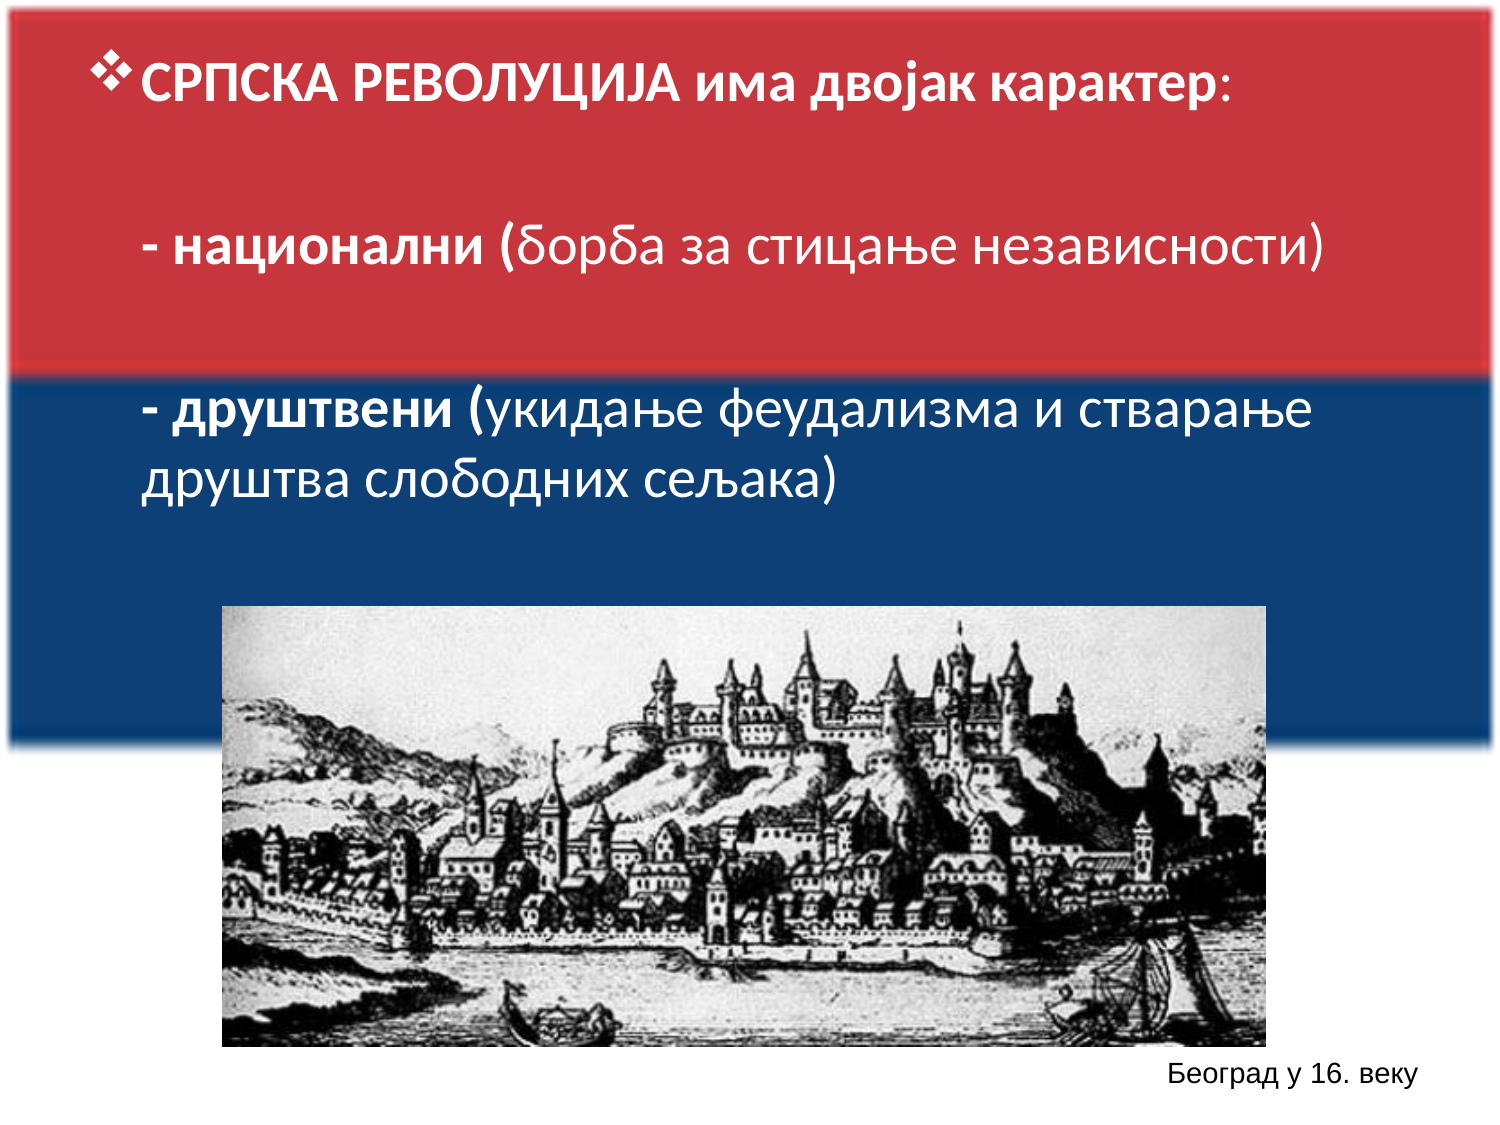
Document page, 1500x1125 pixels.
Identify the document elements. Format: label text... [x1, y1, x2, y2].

list СРПСКА РЕВОЛУЦИЈА има двојак карактер: - национални (борба за стицање независности) - друштвени (укидање феудализма и стварање друштва слободних сељака) [70, 34, 1426, 598]
text_box Београд у 16. веку [1152, 1046, 1465, 1097]
picture [0, 0, 1500, 1125]
